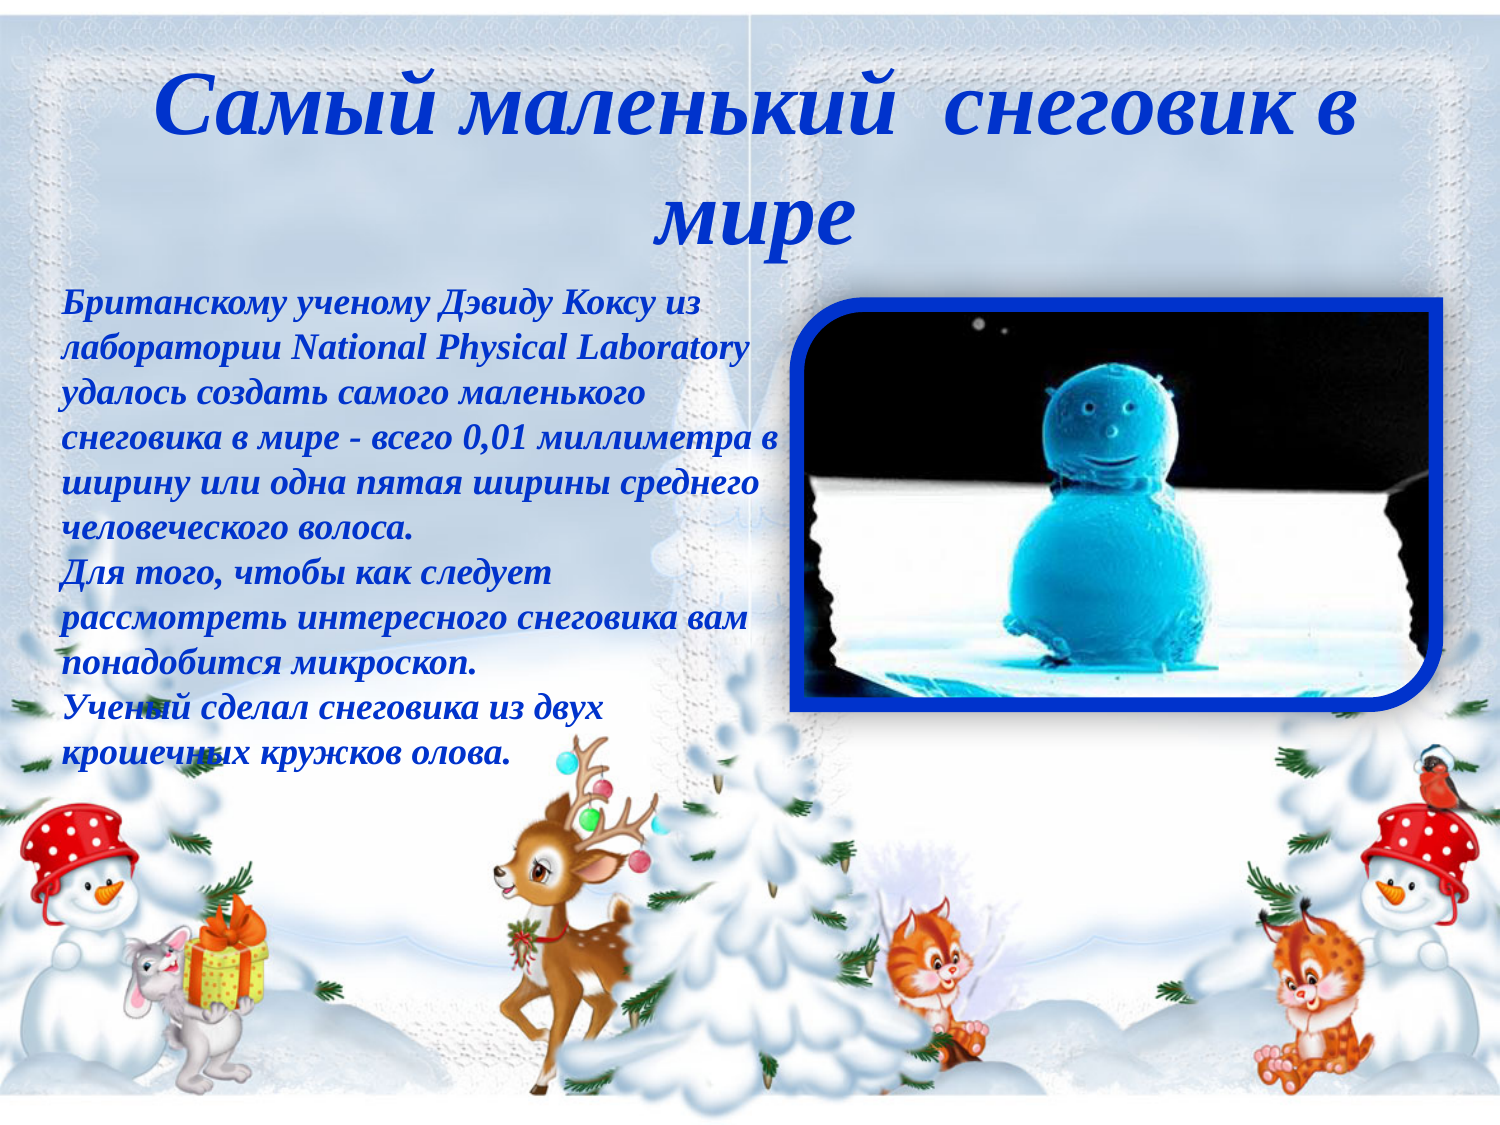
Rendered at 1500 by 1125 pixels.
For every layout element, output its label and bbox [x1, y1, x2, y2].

picture [0, 0, 1500, 1125]
list [796, 304, 1437, 705]
